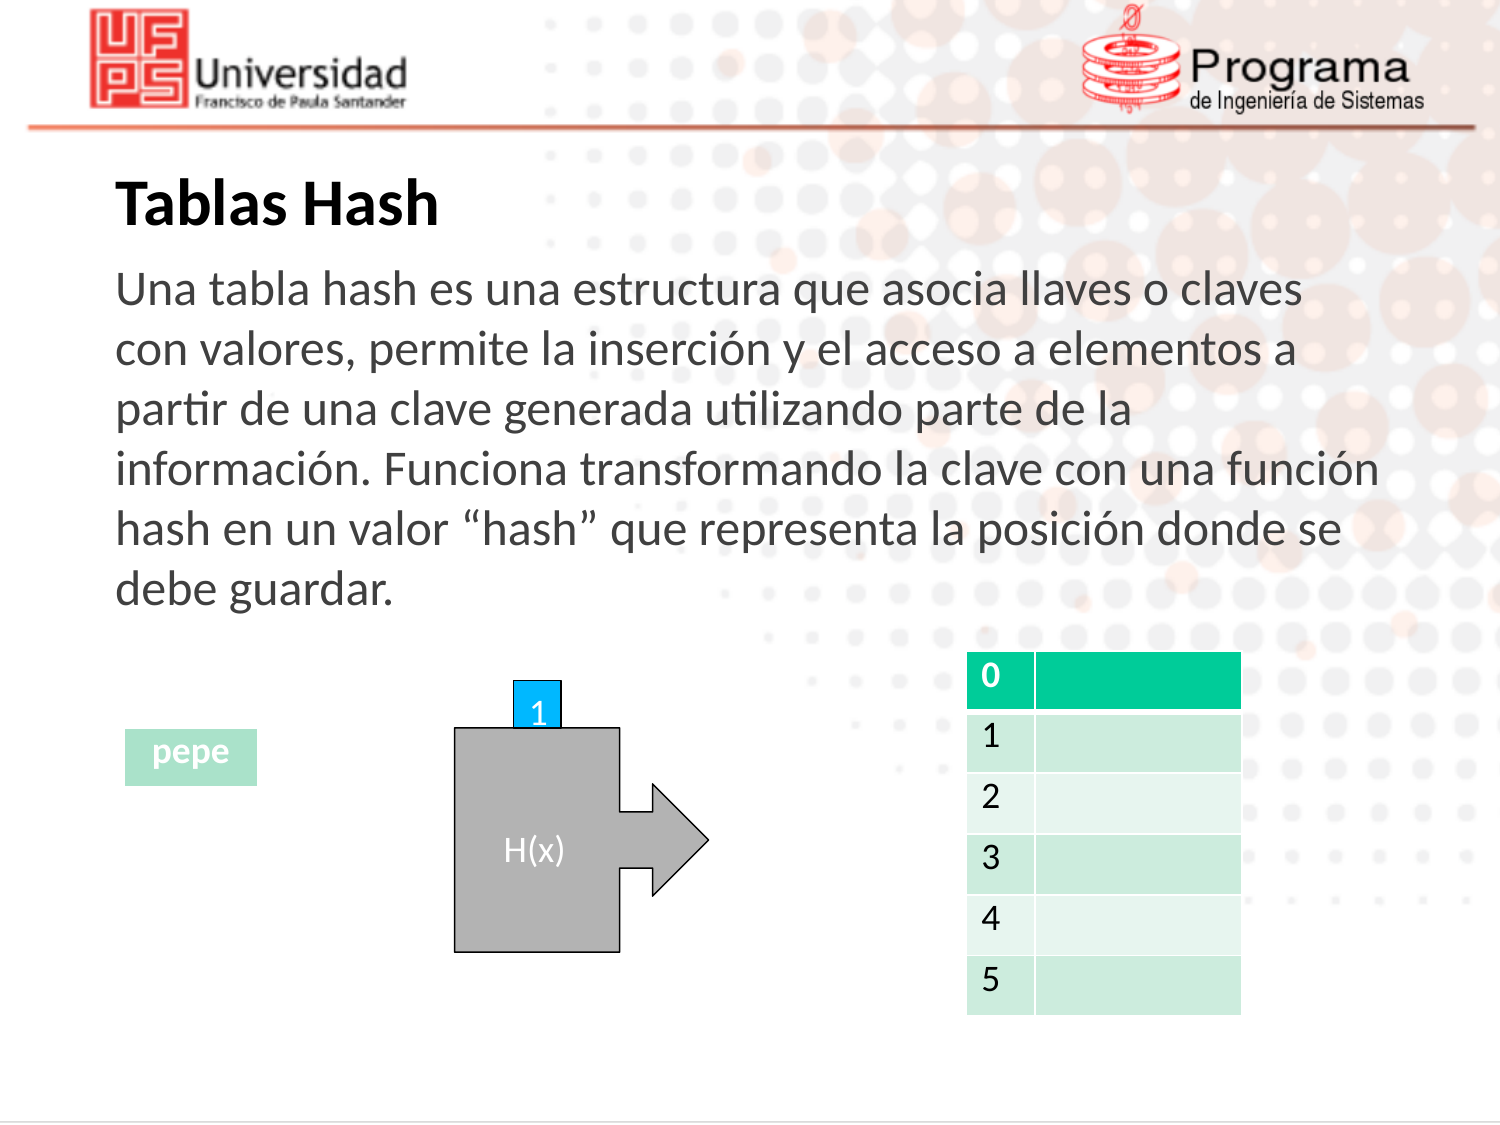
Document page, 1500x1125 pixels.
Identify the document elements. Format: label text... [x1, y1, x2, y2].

text_box Una tabla hash es una estructura que asocia llaves o claves con valores, permite la inserción y el acceso a elementos a partir de una clave generada utilizando parte de la información. Funciona transformando la clave con una función hash en un valor “hash” que representa la posición donde se debe guardar. [100, 247, 1400, 1012]
table_header pepe [125, 729, 257, 786]
text_box H(x) [454, 727, 709, 953]
text_box [454, 30, 1471, 114]
picture [0, 0, 1500, 1125]
text_box 1 [513, 680, 561, 728]
text_box Tablas Hash [100, 151, 1471, 247]
